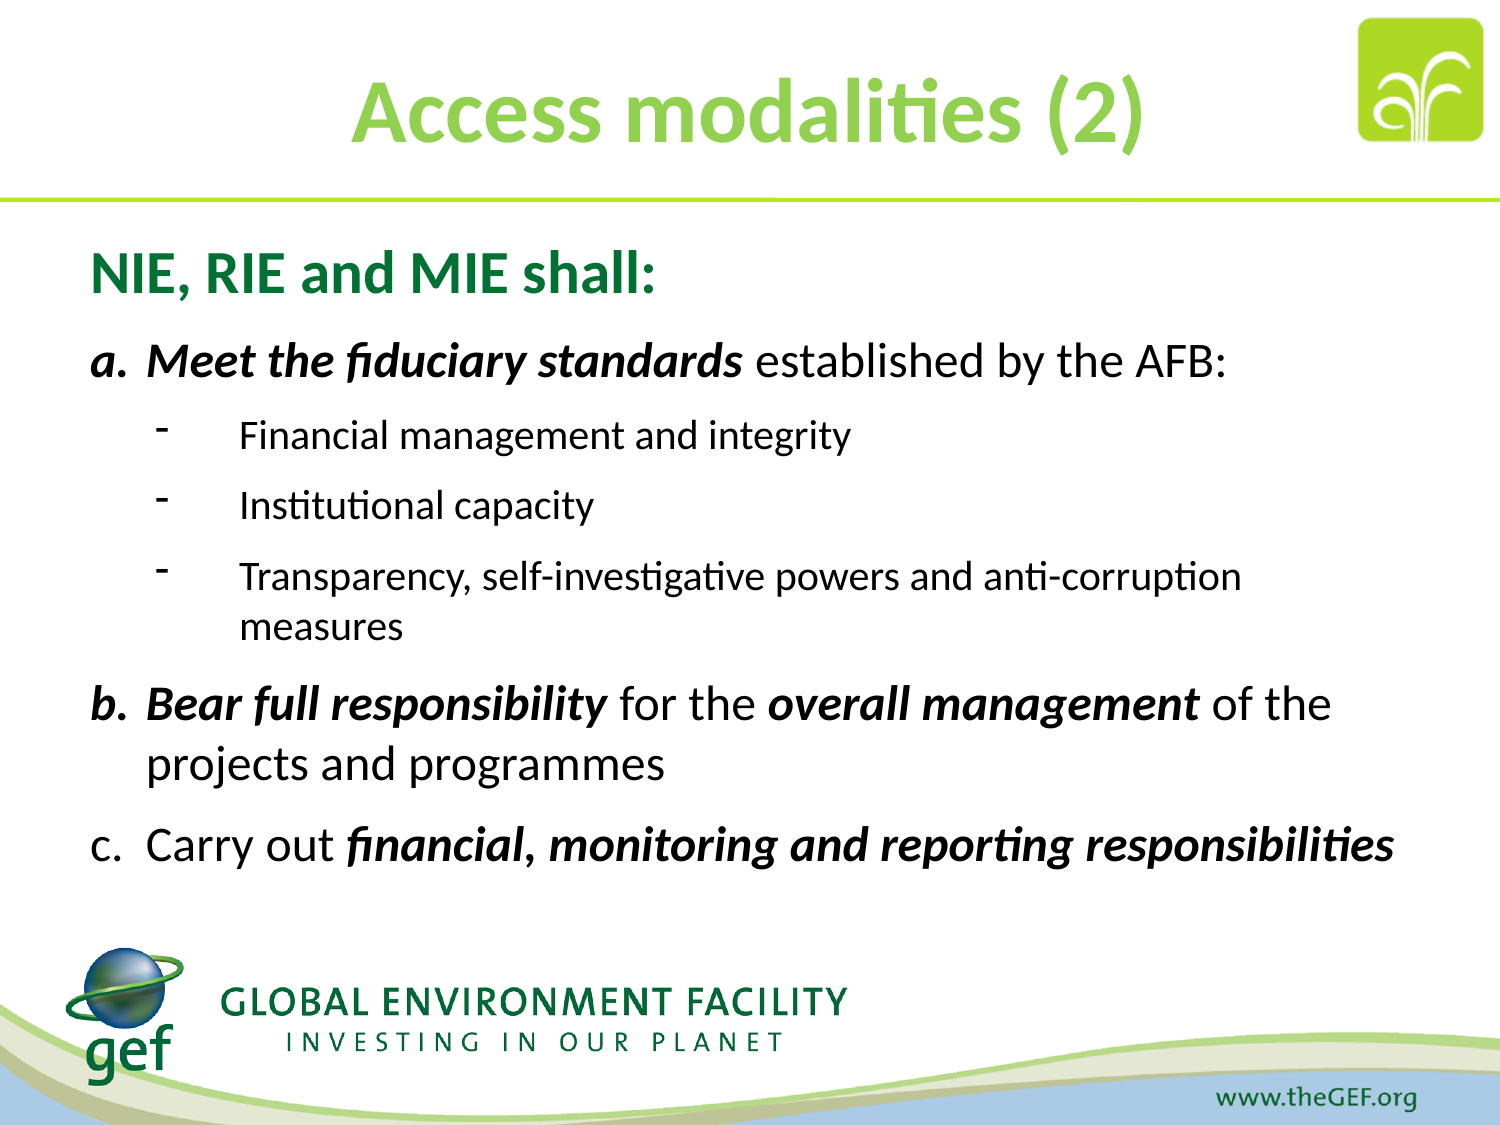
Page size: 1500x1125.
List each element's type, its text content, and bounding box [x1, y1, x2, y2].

picture [1324, 0, 1500, 156]
list NIE, RIE and MIE shall: Meet the fiduciary standards established by the AFB: Financial management and integrity Institutional capacity Transparency, self-investigative powers and anti-corruption measures Bear full responsibility for the overall management of the projects and programmes Carry out financial, monitoring and reporting responsibilities [74, 224, 1426, 926]
title Access modalities (2) [74, 12, 1426, 197]
picture [0, 920, 1500, 1125]
